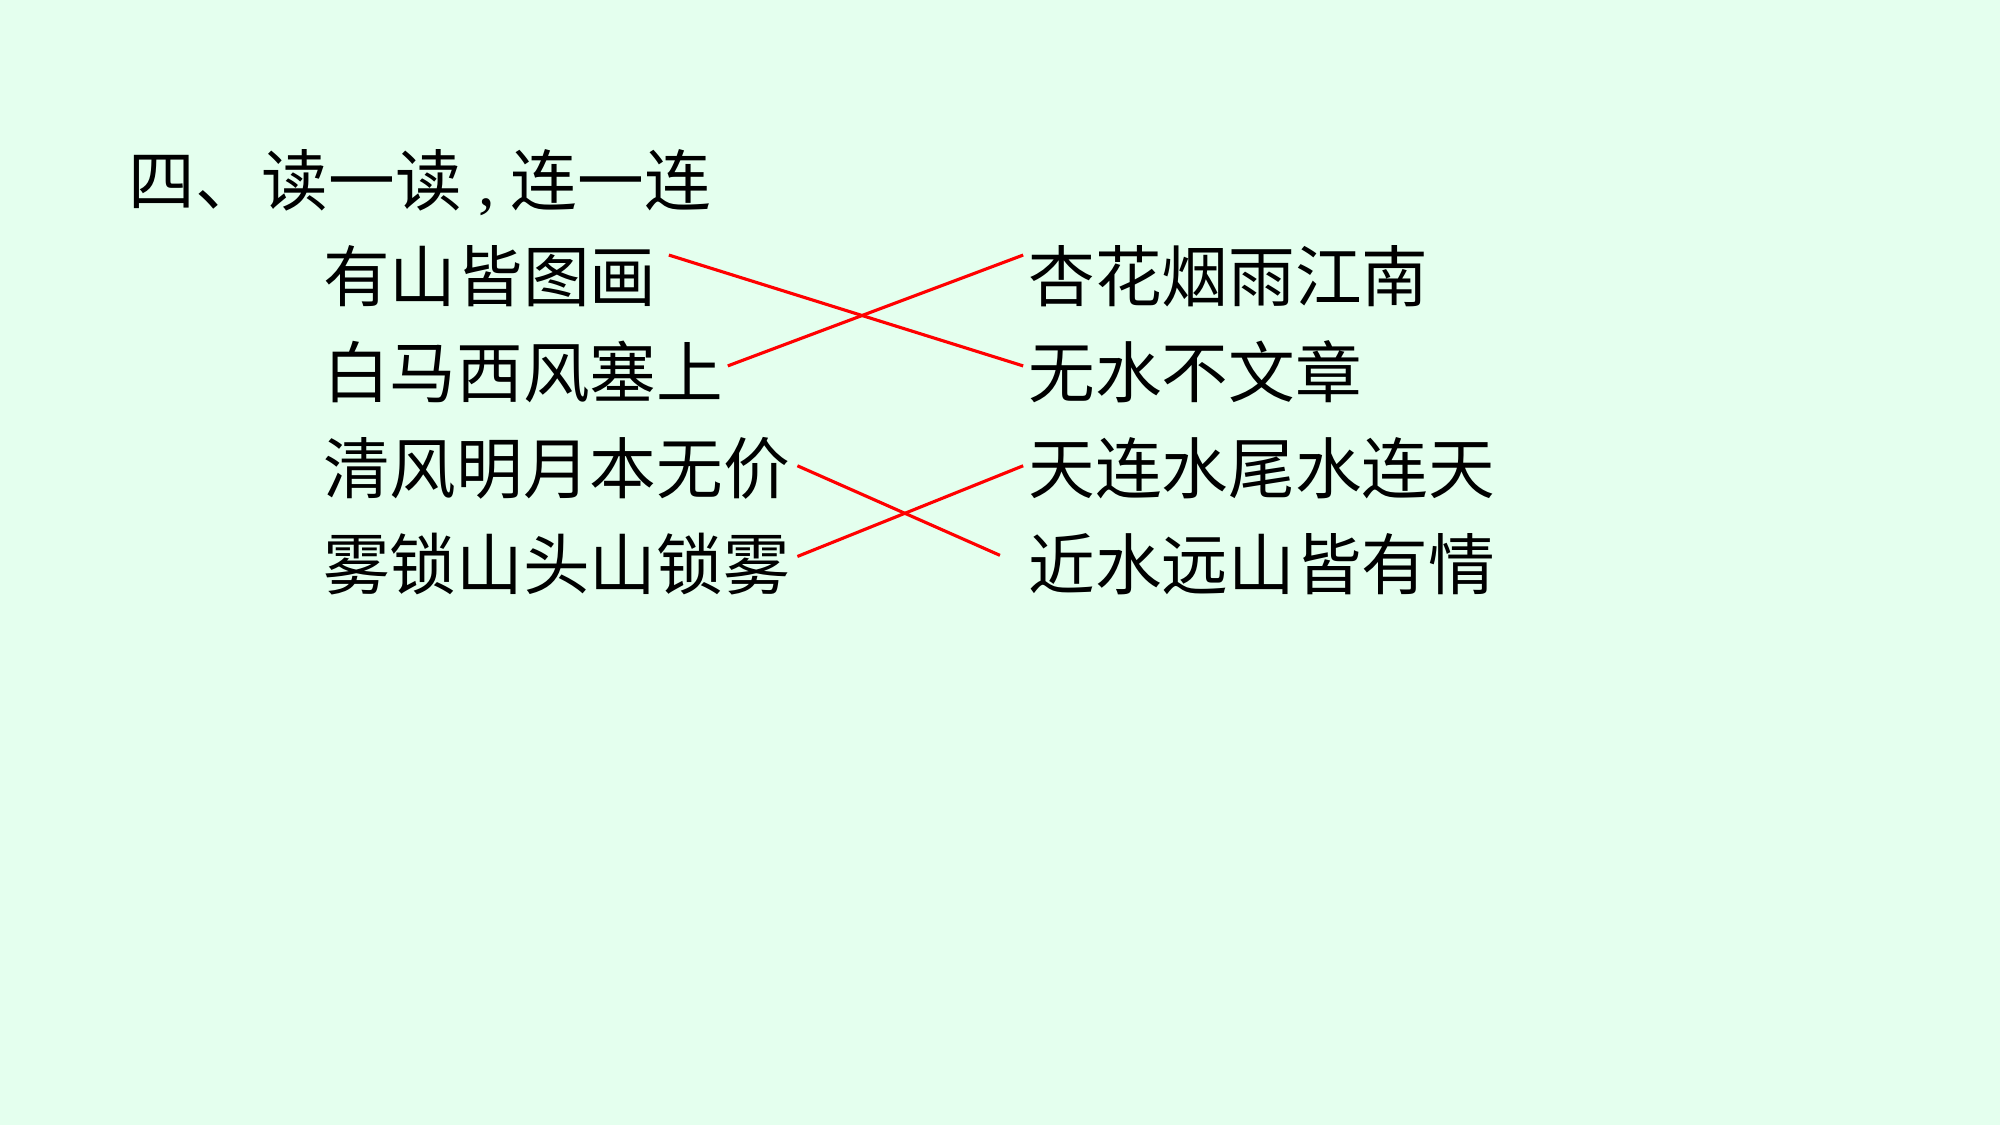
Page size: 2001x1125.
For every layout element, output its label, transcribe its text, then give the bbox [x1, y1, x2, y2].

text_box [668, 255, 727, 366]
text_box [727, 255, 1024, 366]
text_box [797, 465, 1024, 557]
text_box 四、读一读,连一连 有山皆图画 杏花烟雨江南 白马西风塞上 无水不文章 清风明月本无价 天连水尾水连天 雾锁山头山锁雾 近水远山皆有情 [113, 115, 1887, 611]
